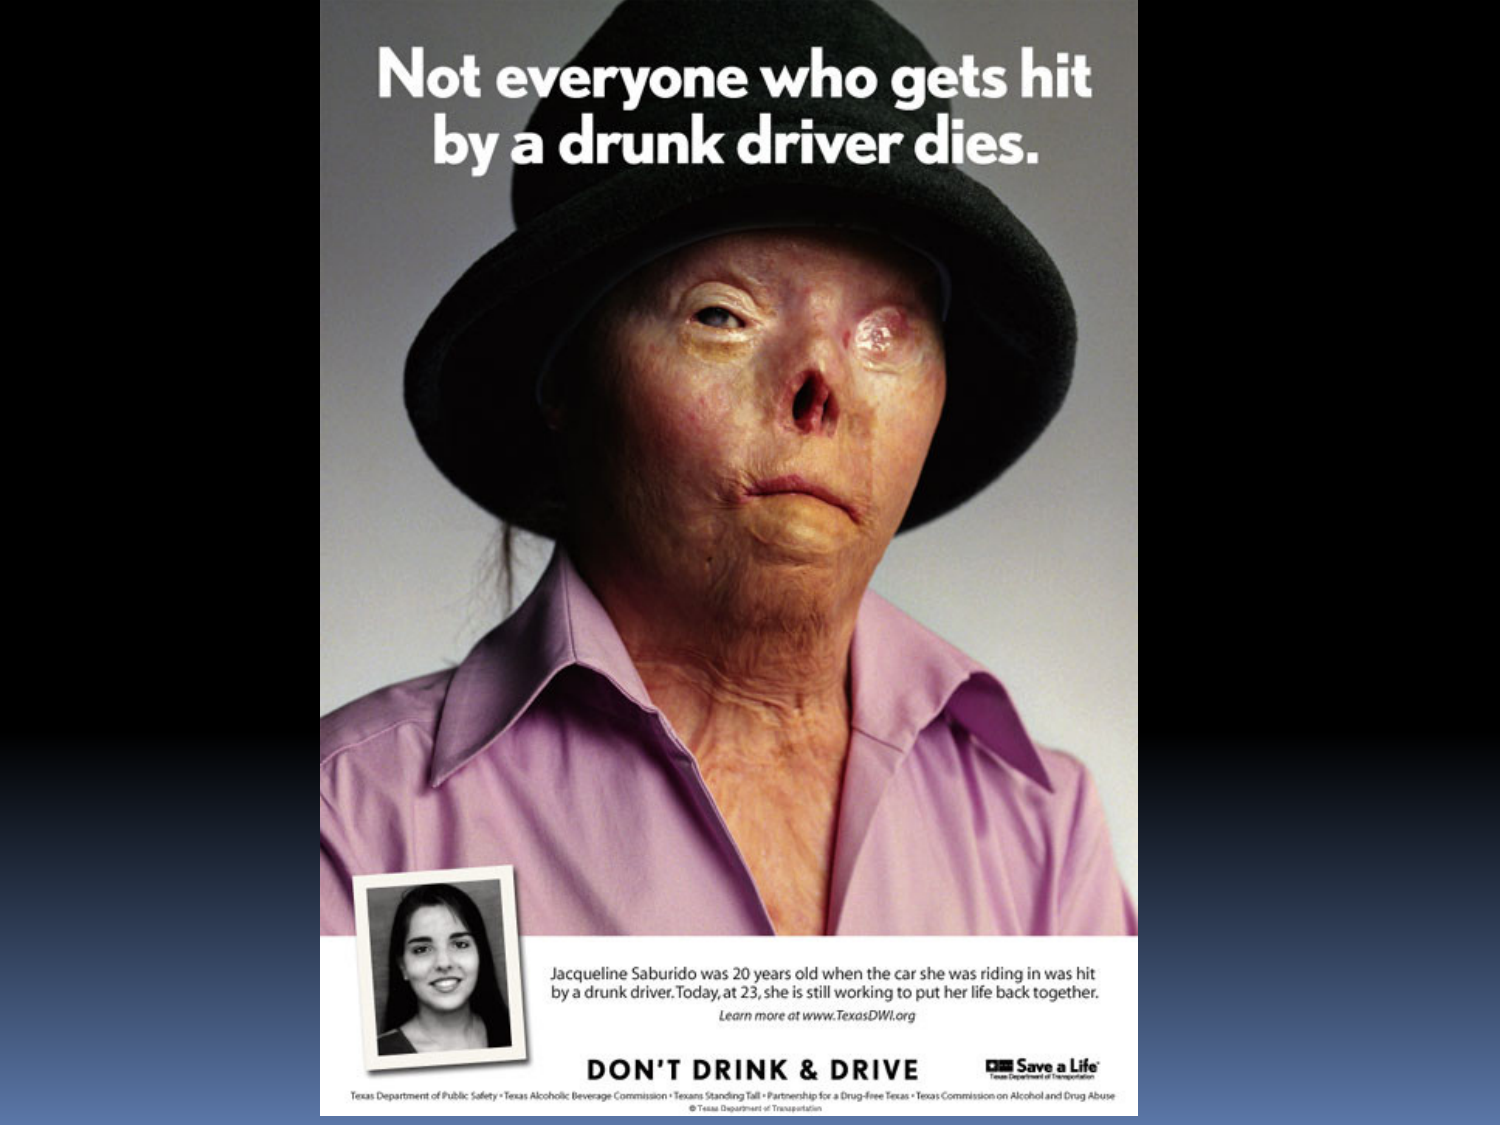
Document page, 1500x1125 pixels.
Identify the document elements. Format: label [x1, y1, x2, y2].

picture [320, 0, 1138, 1116]
